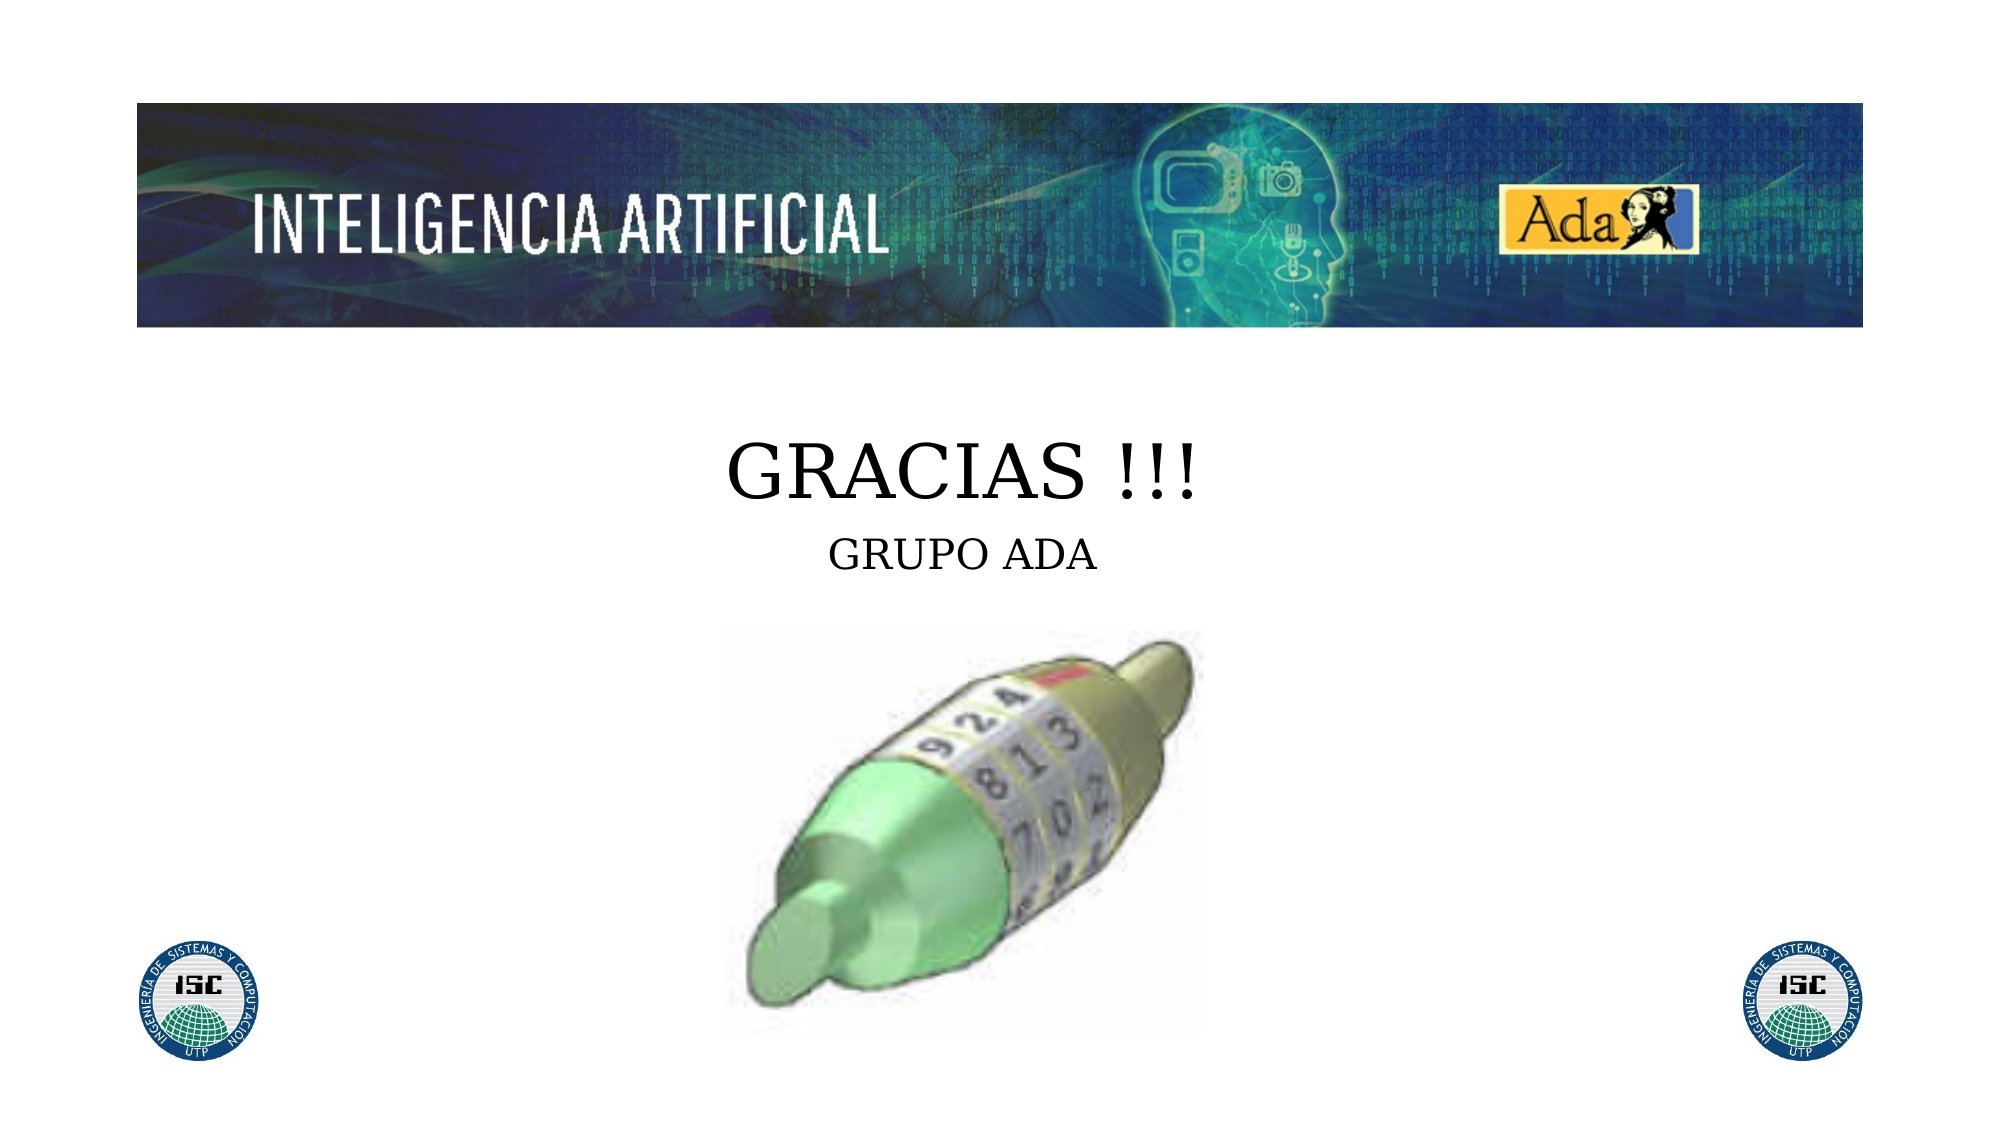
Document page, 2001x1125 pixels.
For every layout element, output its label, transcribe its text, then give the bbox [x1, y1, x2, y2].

picture [137, 939, 260, 1075]
picture [137, 103, 1863, 329]
picture [721, 609, 1207, 1036]
picture [1740, 939, 1863, 1075]
text_box GRACIAS !!! [214, 415, 1715, 512]
text_box GRUPO ADA [212, 520, 1713, 616]
